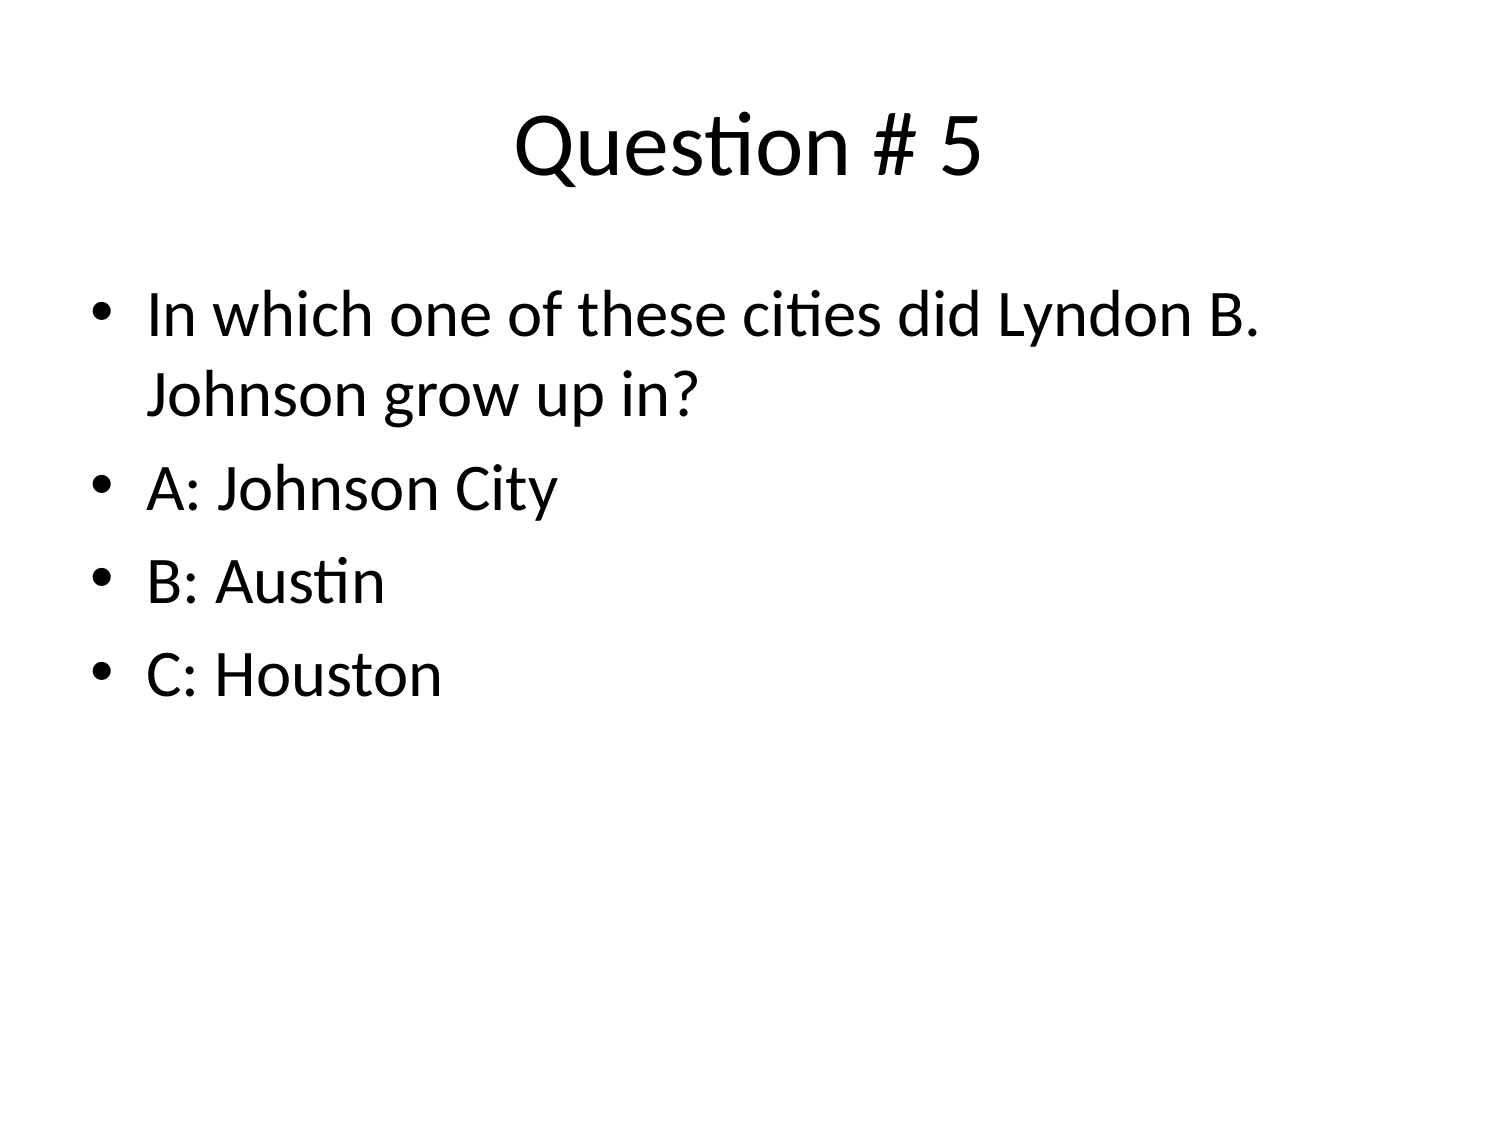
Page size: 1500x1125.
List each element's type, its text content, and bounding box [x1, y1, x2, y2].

title Question # 5 [75, 45, 1425, 233]
list In which one of these cities did Lyndon B. Johnson grow up in? A: Johnson City B: Austin C: Houston [75, 262, 1425, 1005]
